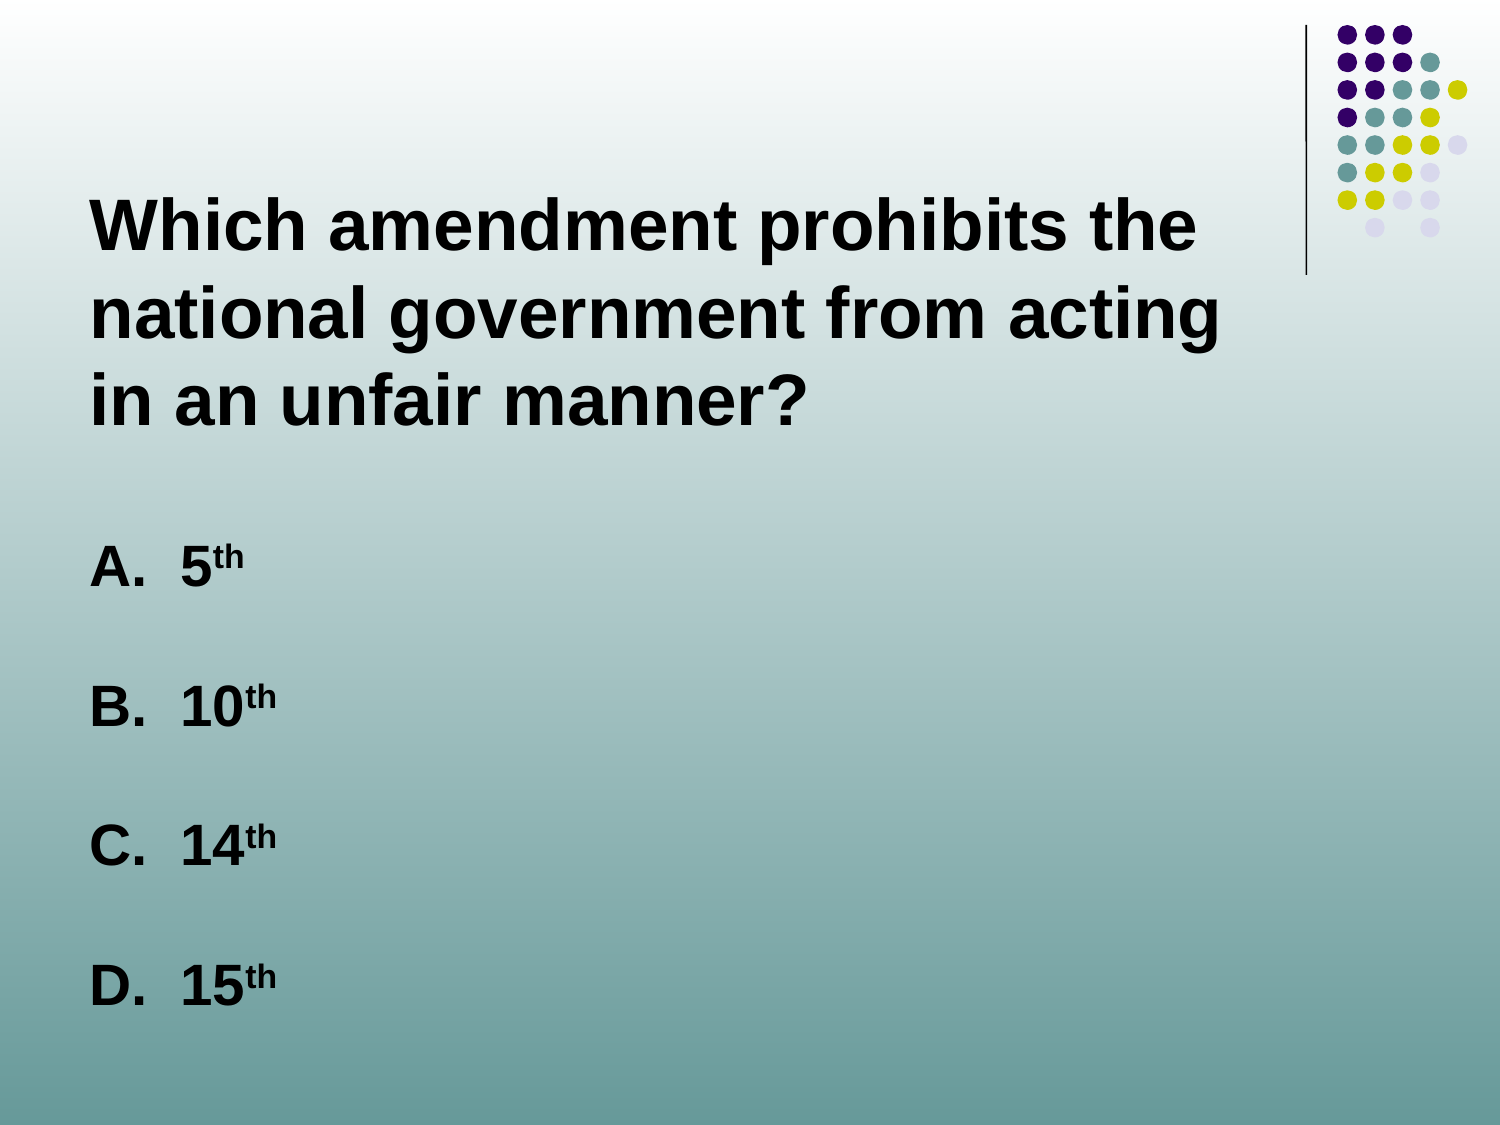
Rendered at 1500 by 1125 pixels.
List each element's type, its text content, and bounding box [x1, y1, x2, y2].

text_box Which amendment prohibits the national government from acting in an unfair manner? A. 5th B. 10th C. 14th D. 15th [75, 899, 1313, 1113]
